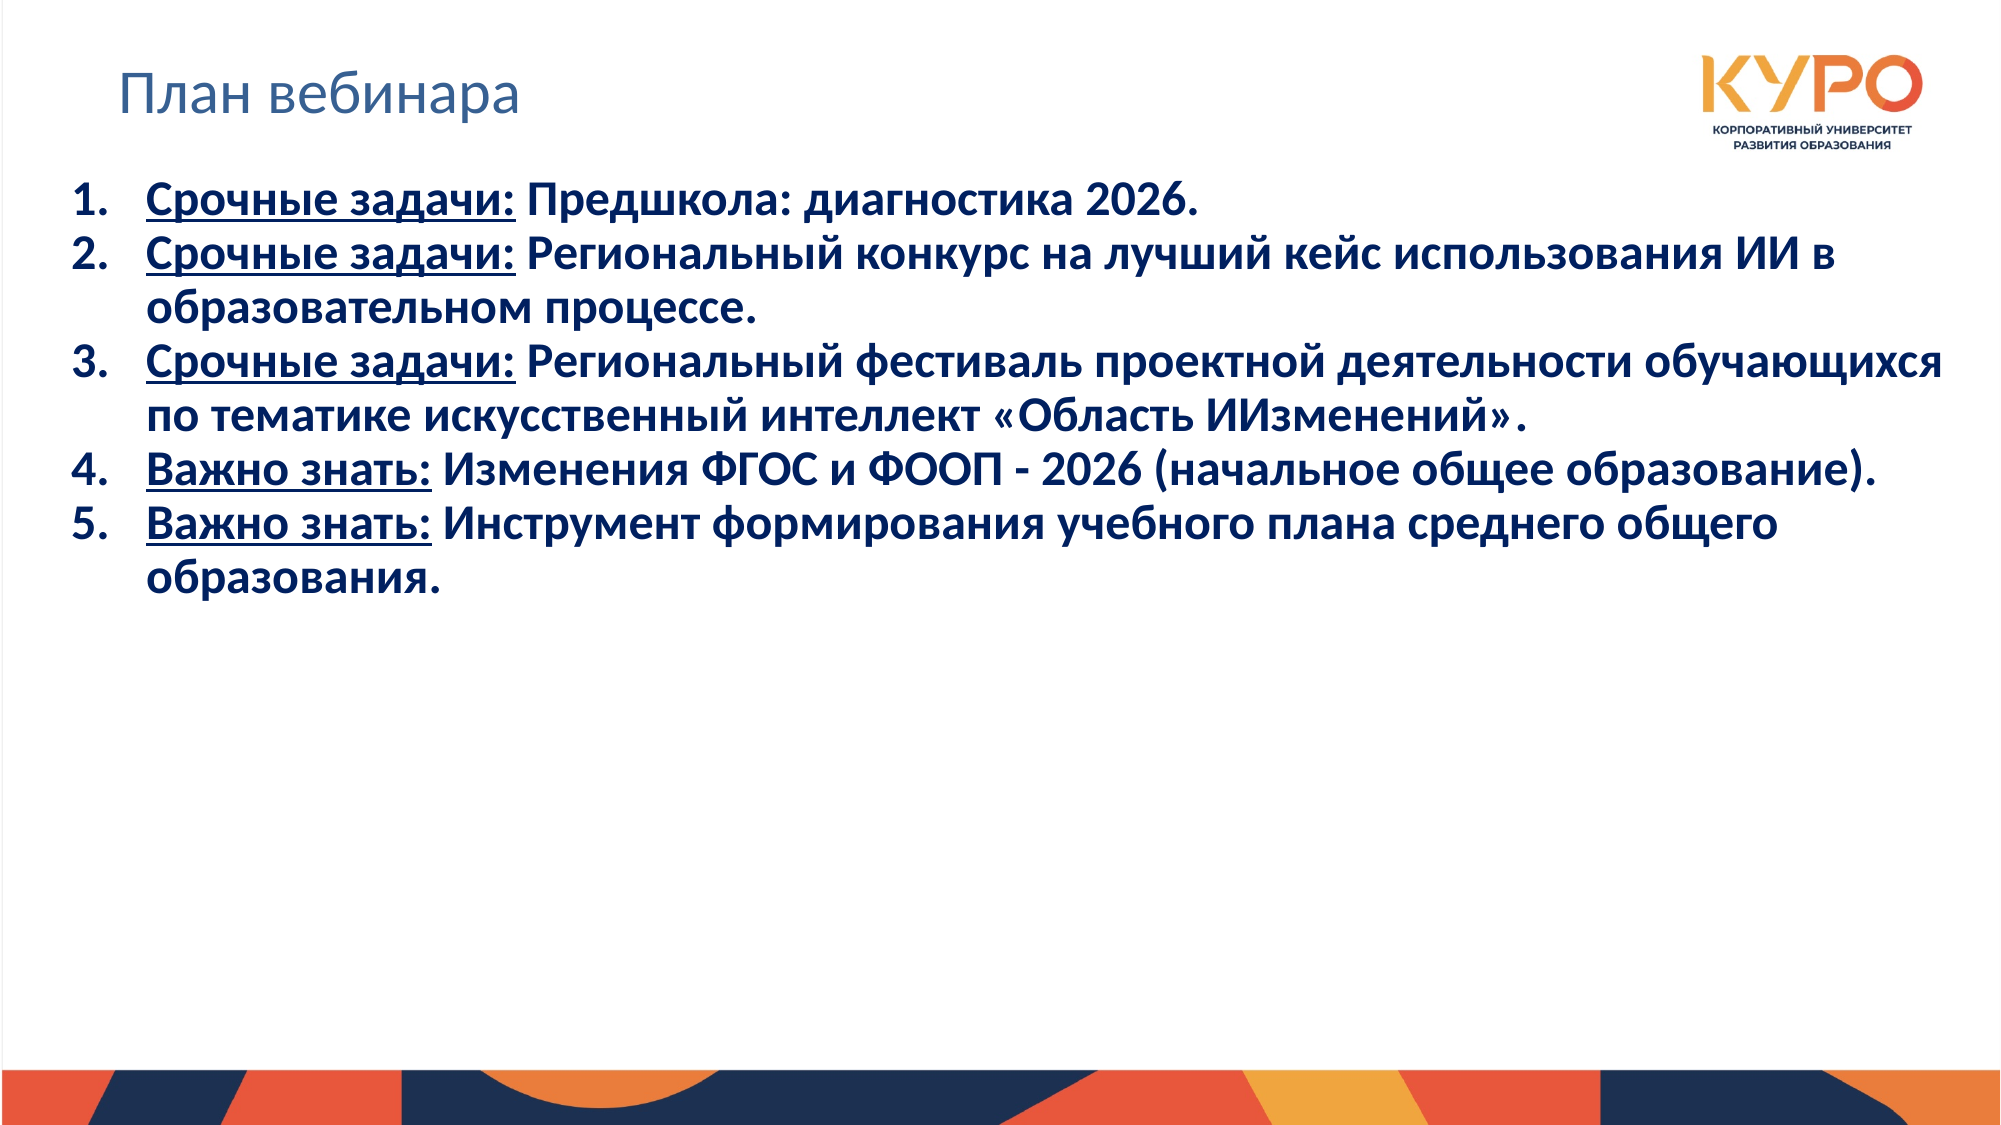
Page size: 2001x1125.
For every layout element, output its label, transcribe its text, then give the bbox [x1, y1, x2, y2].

text_box План вебинара [111, 52, 1867, 135]
text_box Срочные задачи: Предшкола: диагностика 2026. Срочные задачи: Региональный конкурс на лучший кейс использования ИИ в образовательном процессе. Срочные задачи: Региональный фестиваль проектной деятельности обучающихся по тематике искусственный интеллект «Область ИИзменений». Важно знать: Изменения ФГОС и ФООП - 2026 (начальное общее образование). Важно знать: Инструмент формирования учебного плана среднего общего образования. [56, 164, 1962, 612]
picture [0, 0, 2001, 1125]
